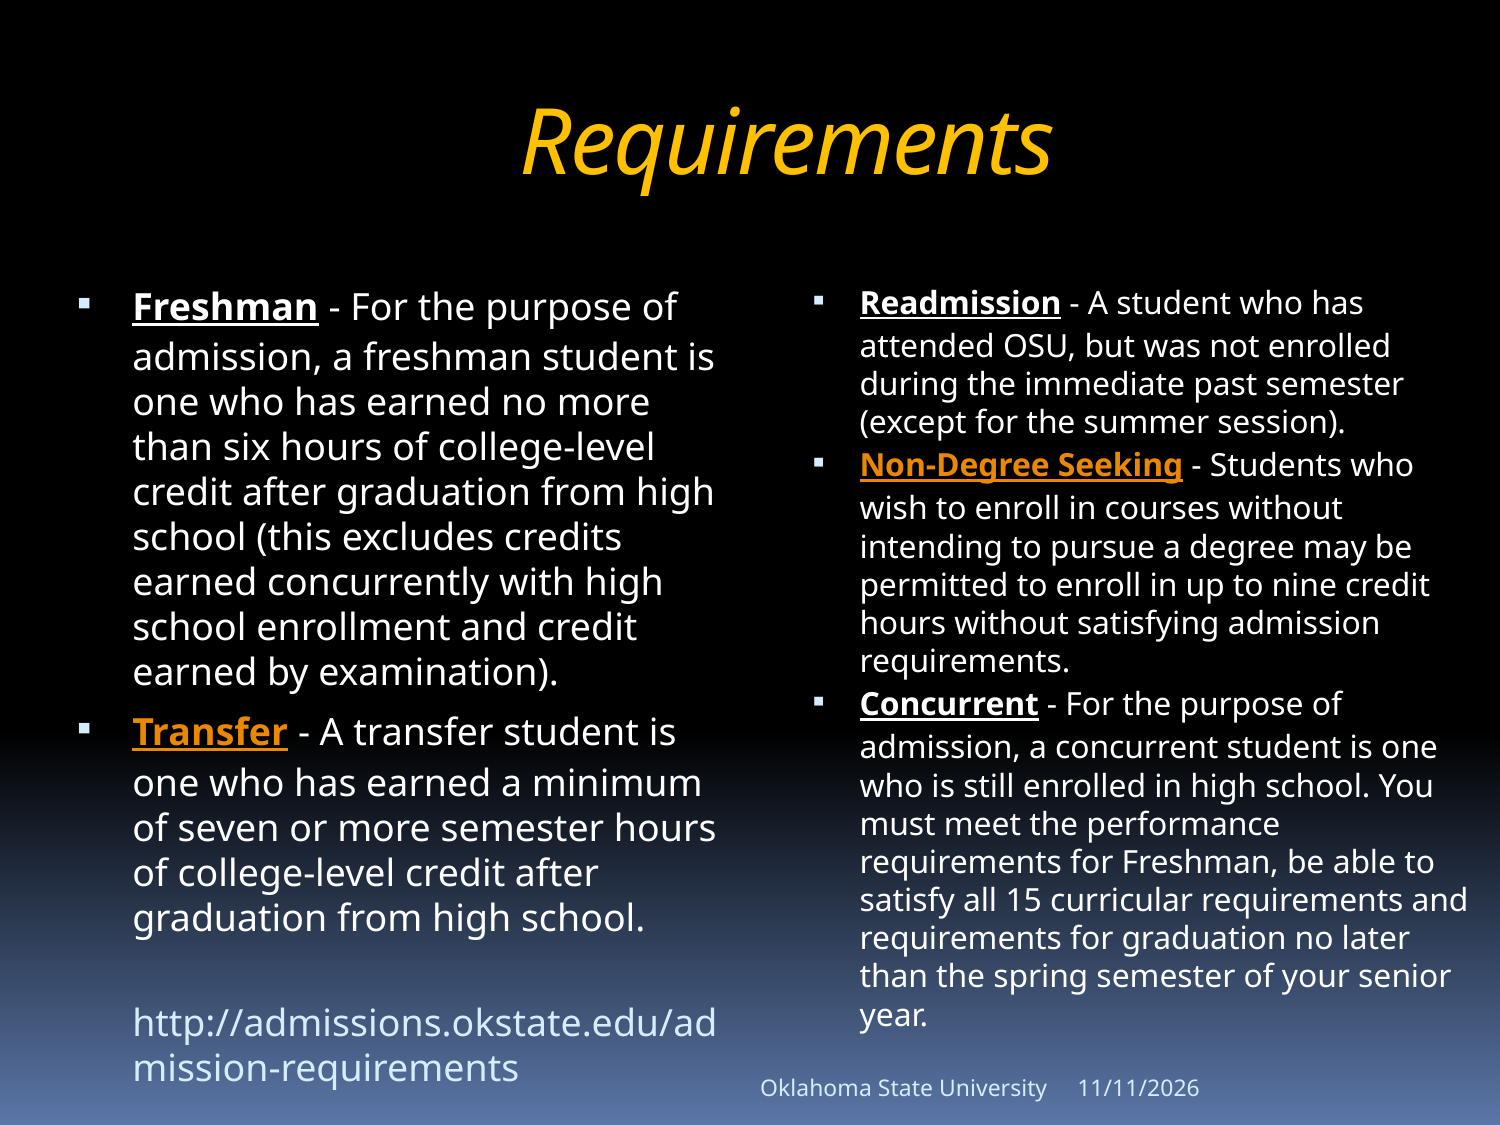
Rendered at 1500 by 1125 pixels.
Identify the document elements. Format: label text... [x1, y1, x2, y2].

list Freshman - For the purpose of admission, a freshman student is one who has earned no more than six hours of college-level credit after graduation from high school (this excludes credits earned concurrently with high school enrollment and credit earned by examination). Transfer - A transfer student is one who has earned a minimum of seven or more semester hours of college-level credit after graduation from high school. http://admissions.okstate.edu/admission-requirements [50, 275, 738, 1050]
title Requirements [75, 75, 1500, 213]
footer Oklahoma State University [150, 1052, 1063, 1113]
list Readmission - A student who has attended OSU, but was not enrolled during the immediate past semester (except for the summer session). Non-Degree Seeking - Students who wish to enroll in courses without intending to pursue a degree may be permitted to enroll in up to nine credit hours without satisfying admission requirements. Concurrent - For the purpose of admission, a concurrent student is one who is still enrolled in high school. You must meet the performance requirements for Freshman, be able to satisfy all 15 curricular requirements and requirements for graduation no later than the spring semester of your senior year. [787, 275, 1500, 1050]
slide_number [1063, 1052, 1413, 1113]
